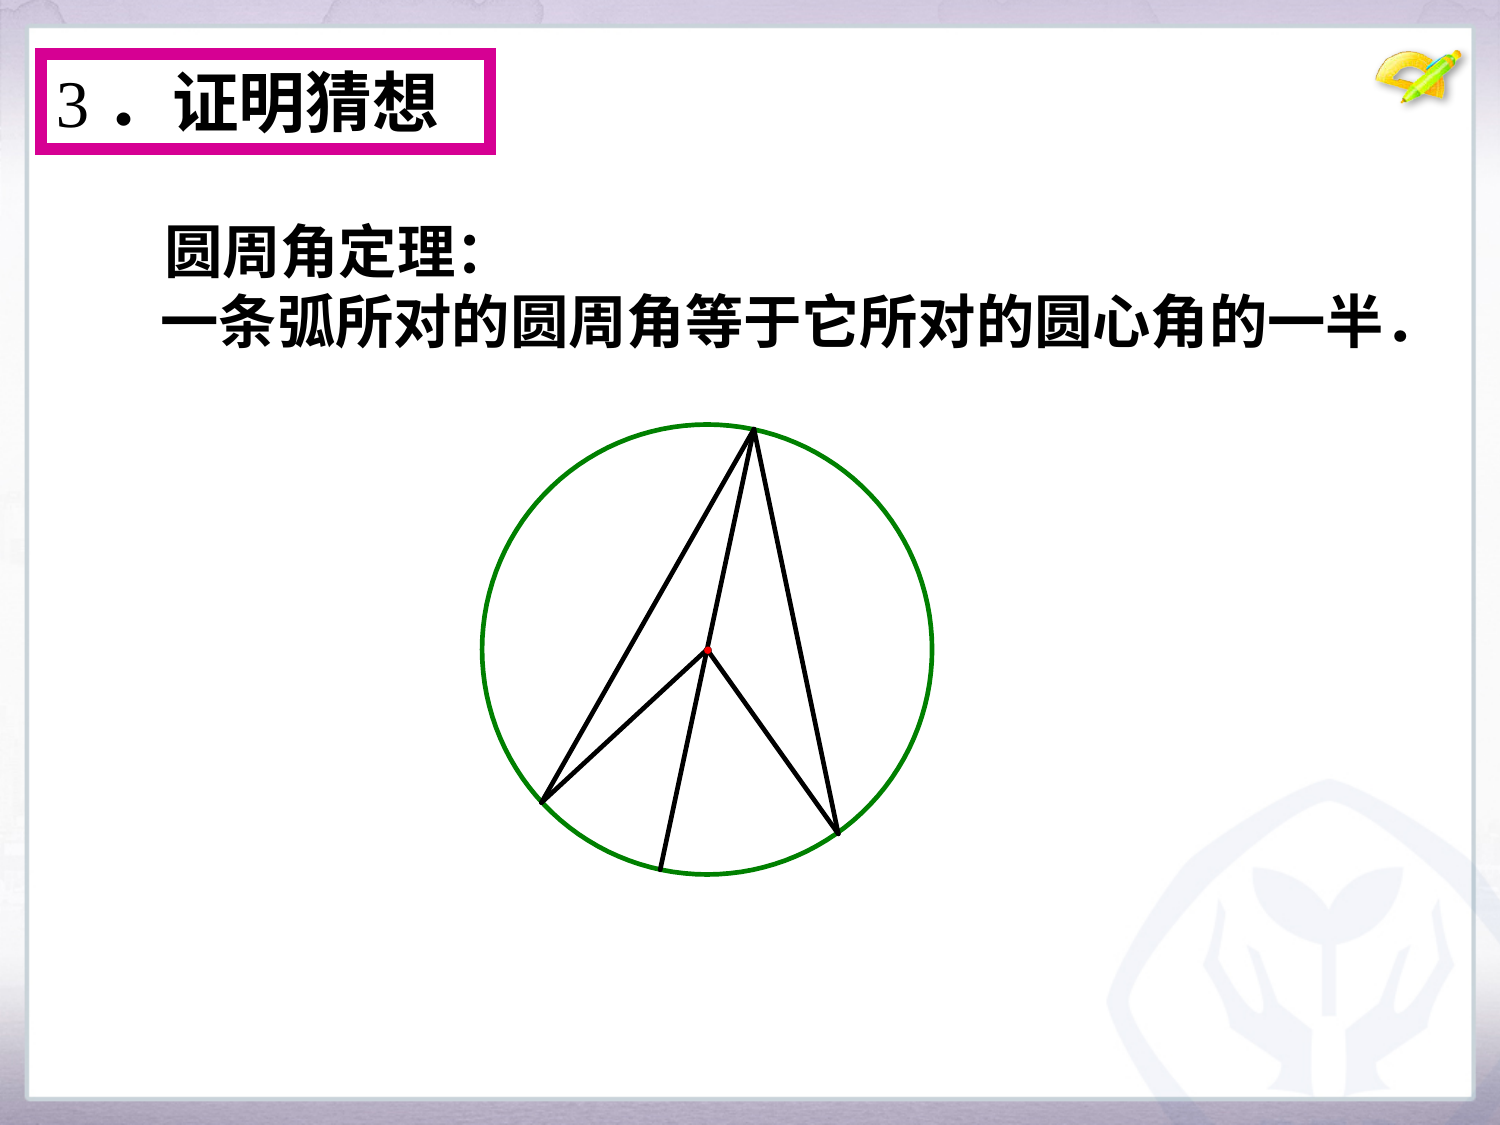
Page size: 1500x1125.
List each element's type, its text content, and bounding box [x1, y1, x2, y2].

text_box 圆周角定理： 一条弧所对的圆周角等于它所对的圆心角的一半． [29, 207, 1500, 363]
picture [0, 0, 1500, 1125]
text_box 3．证明猜想 [41, 53, 490, 149]
